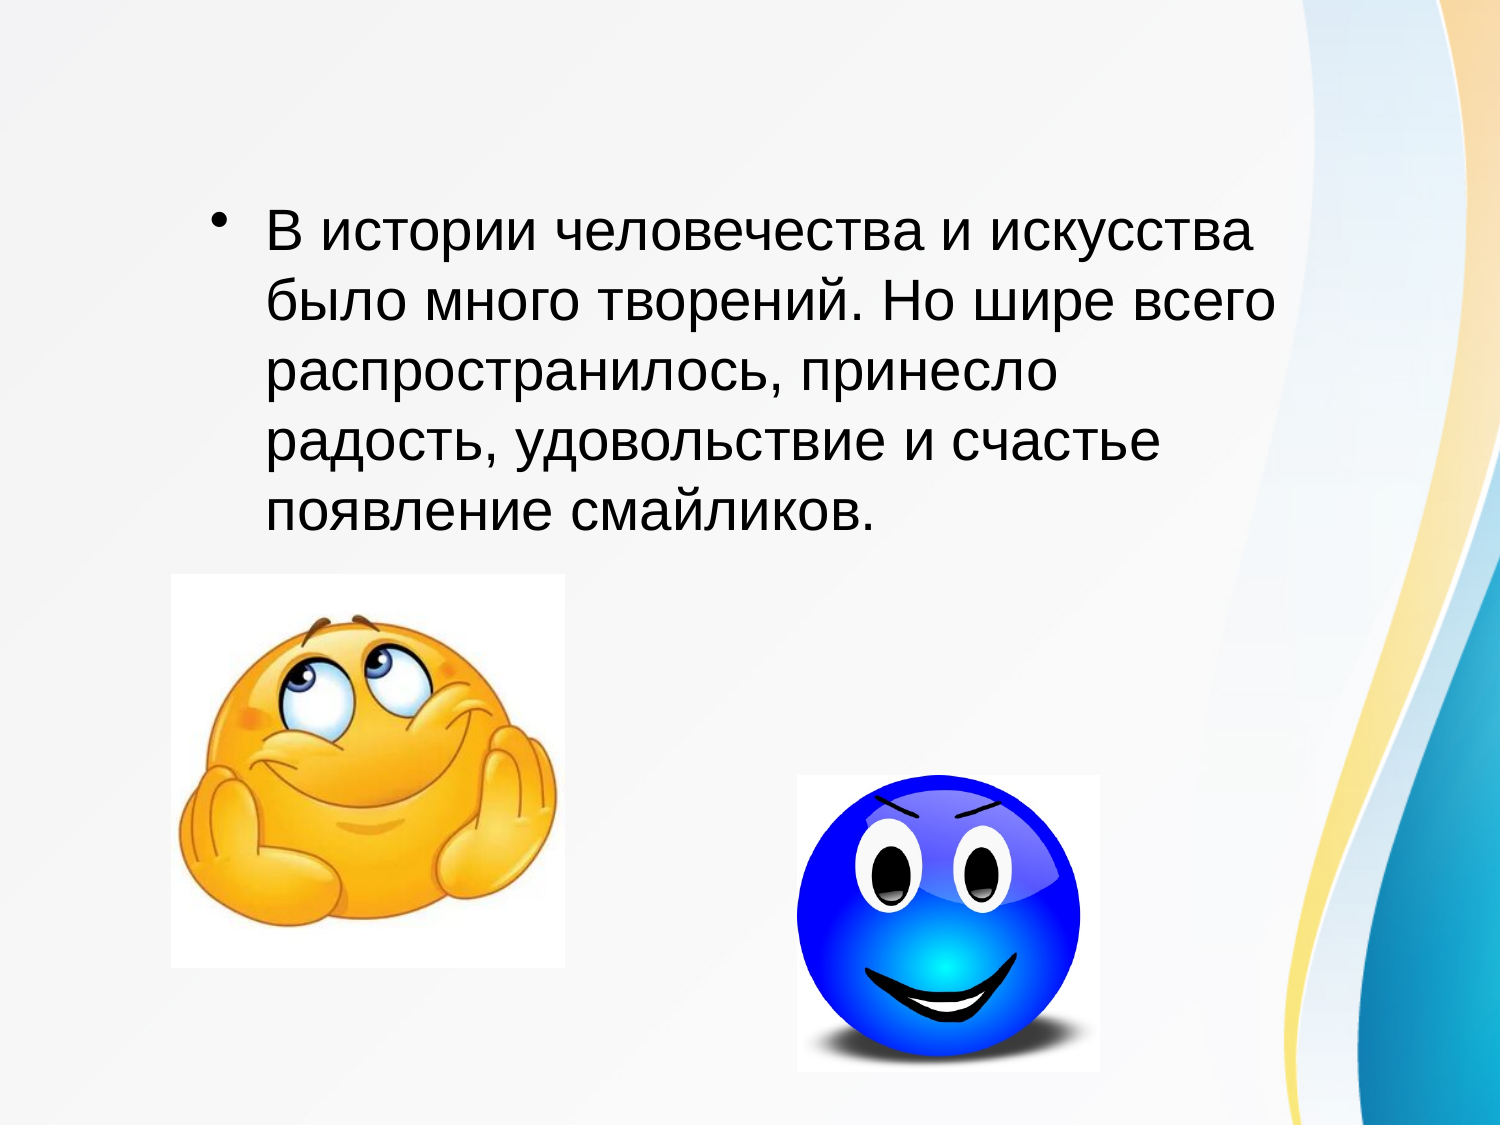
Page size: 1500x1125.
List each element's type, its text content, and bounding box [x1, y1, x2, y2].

list В истории человечества и искусства было много творений. Но шире всего распространилось, принесло радость, удовольствие и счастье появление смайликов. [194, 184, 1307, 761]
picture [0, 0, 1500, 1125]
